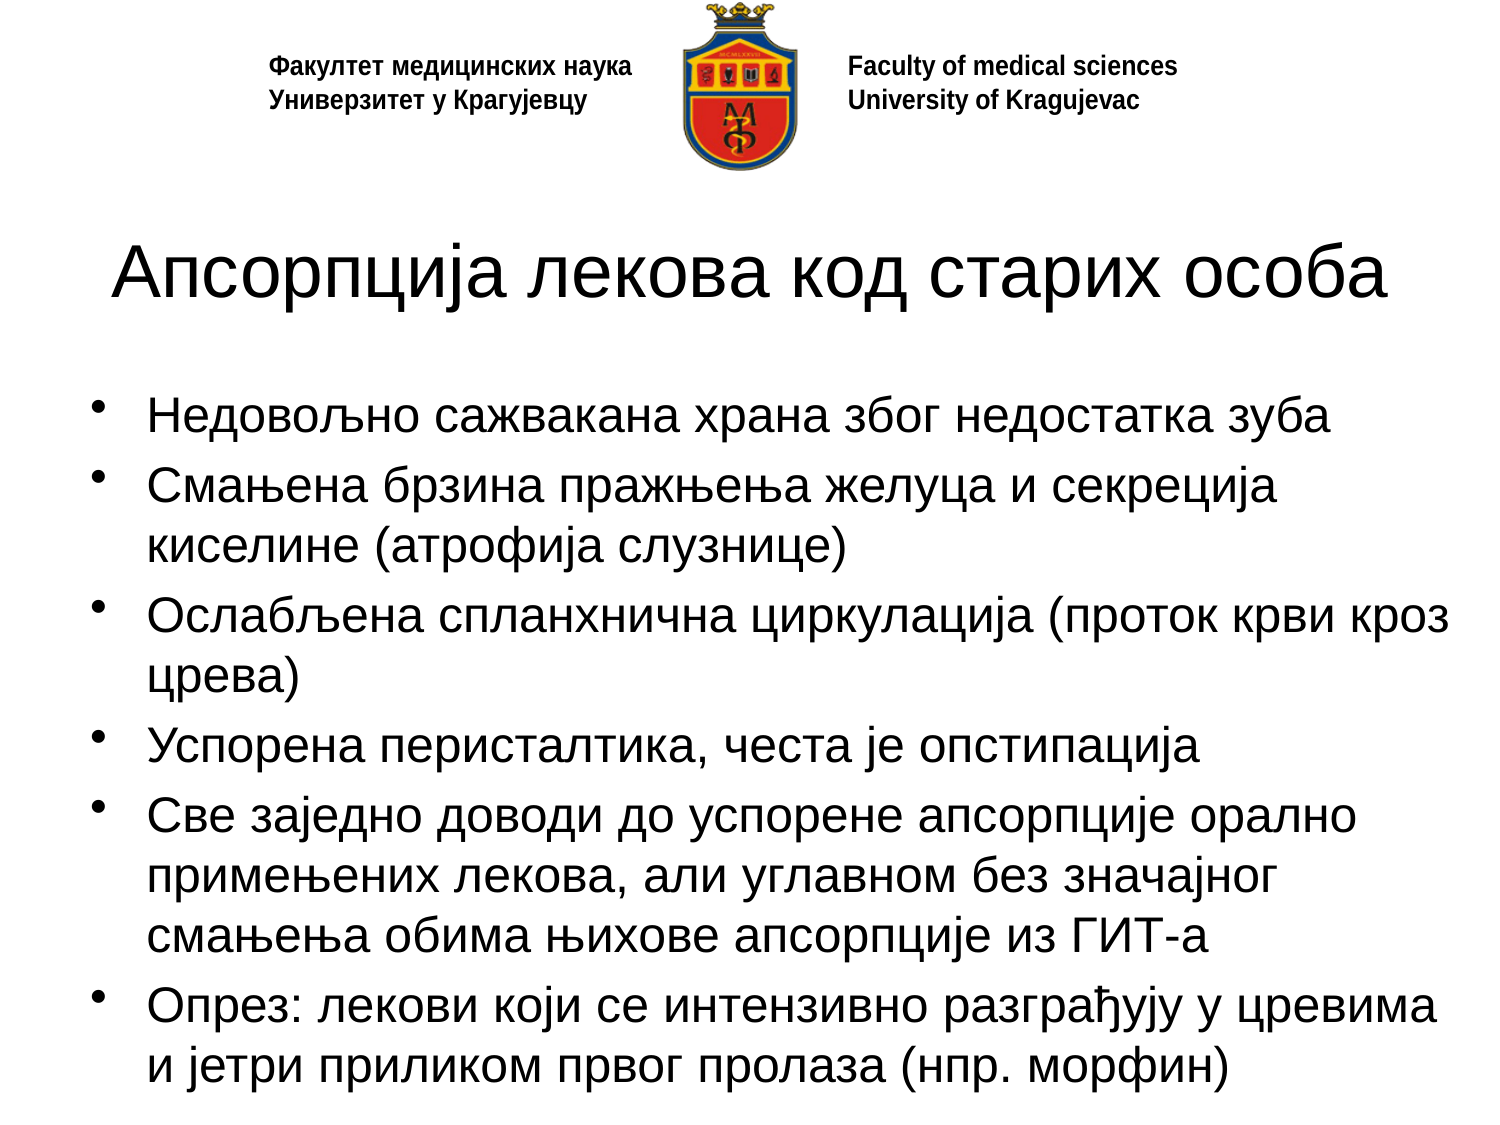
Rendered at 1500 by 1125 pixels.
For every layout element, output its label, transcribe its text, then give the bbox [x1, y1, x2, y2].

list Недовољно сажвакана храна због недостатка зуба Смањена брзина пражњења желуца и секреција киселине (атрофија слузнице) Ослабљена спланхнична циркулација (проток крви кроз црева) Успорена перисталтика, честа је опстипација Све заједно доводи до успорене апсорпције орално примењених лекова, али углавном без значајног смањења обима њихове апсорпције из ГИТ-а Опрез: лекови који се интензивно разграђују у цревима и јетри приликом првог пролаза (нпр. морфин) [74, 374, 1471, 1118]
title Апсорпција лекова код старих особа [74, 173, 1426, 362]
